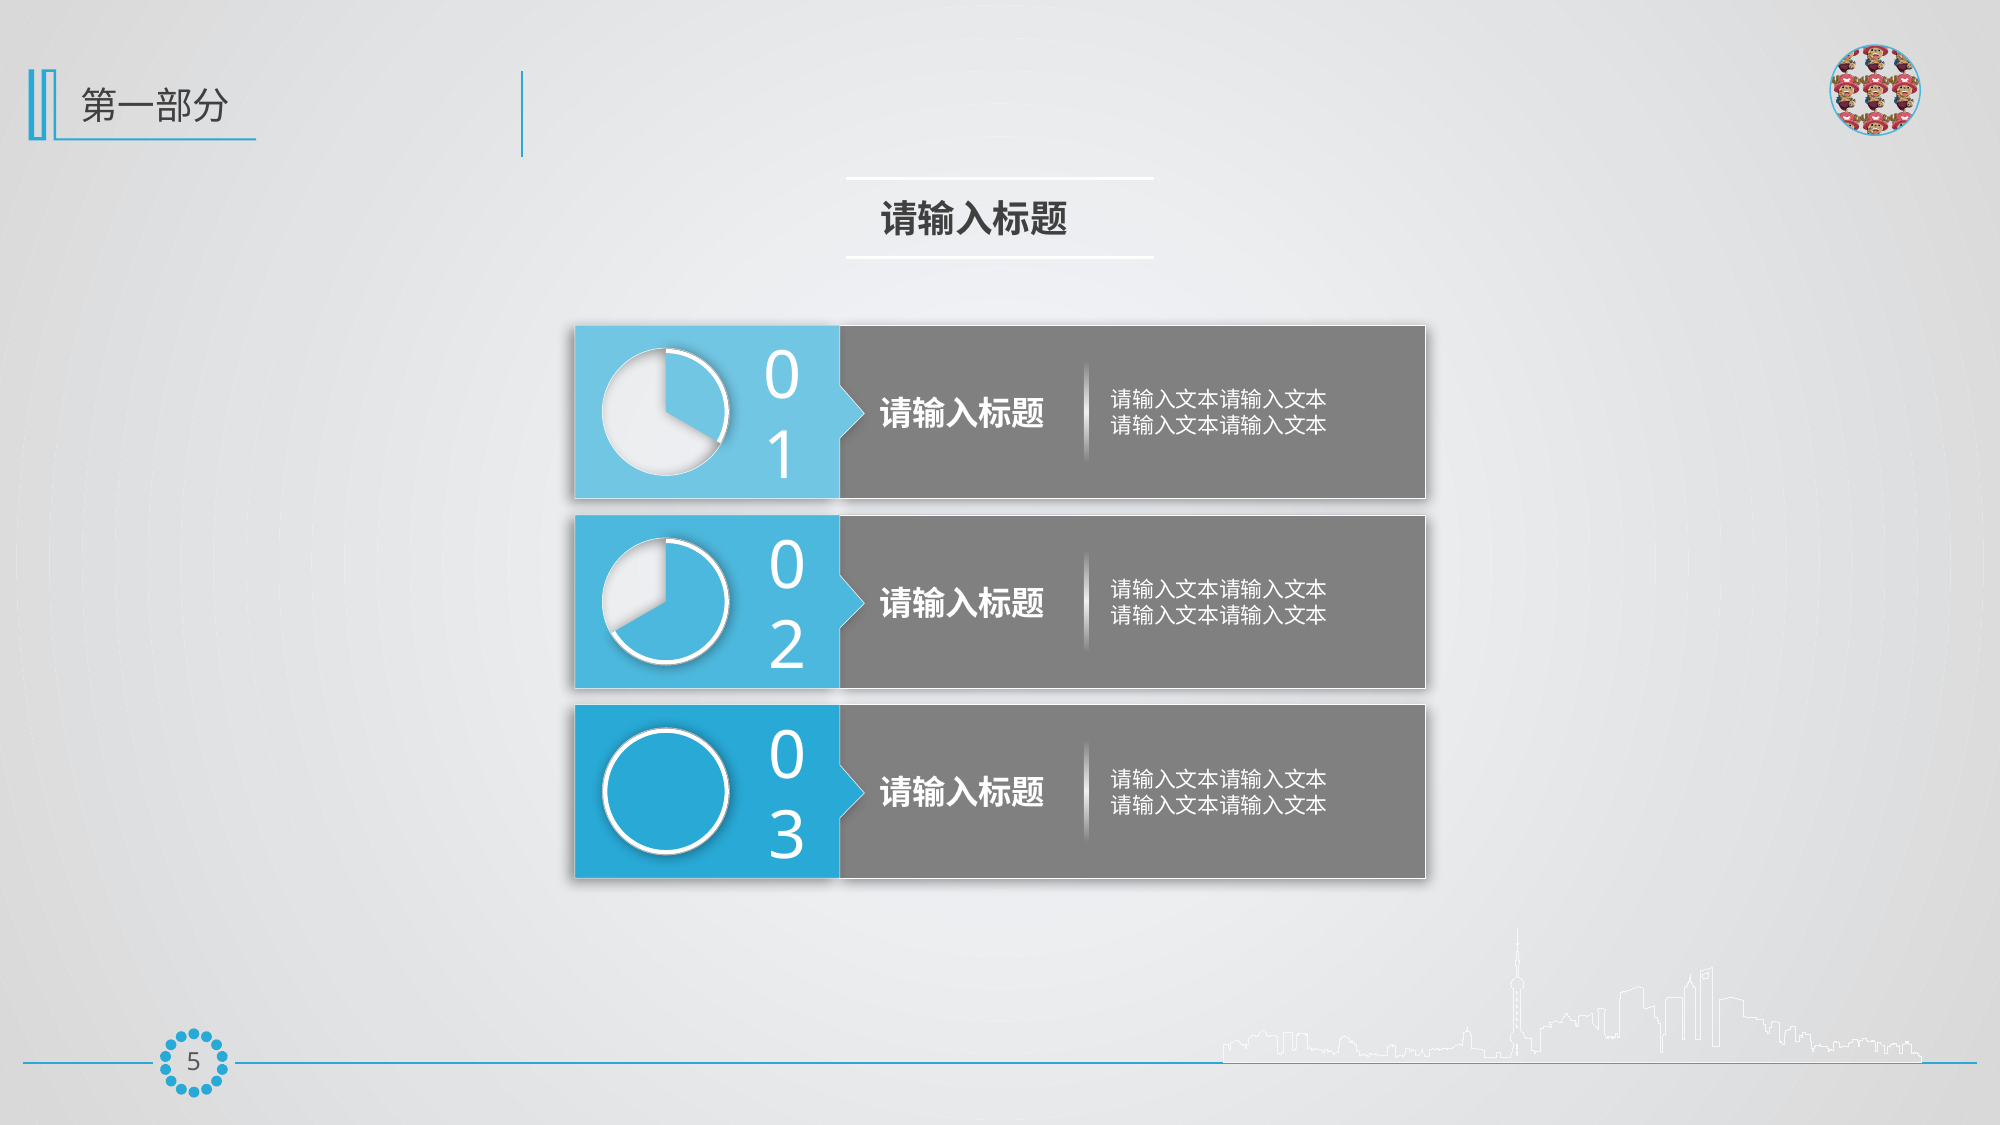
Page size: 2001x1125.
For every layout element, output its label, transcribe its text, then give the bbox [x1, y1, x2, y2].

text_box 请输入标题 [865, 187, 1135, 248]
text_box [1082, 359, 1091, 464]
text_box [572, 512, 864, 691]
text_box [665, 348, 729, 444]
text_box 请输入标题 [864, 384, 1084, 440]
text_box [842, 703, 1427, 880]
text_box [1082, 739, 1091, 844]
text_box 02 [736, 514, 839, 689]
text_box [572, 702, 864, 881]
text_box [1082, 549, 1091, 654]
text_box 请输入文本请输入文本 请输入文本请输入文本 [1088, 378, 1351, 446]
text_box 03 [736, 704, 839, 879]
text_box [572, 322, 864, 501]
text_box 请输入标题 [864, 764, 1084, 819]
text_box 请输入文本请输入文本 请输入文本请输入文本 [1088, 757, 1351, 825]
text_box [842, 513, 1427, 690]
slide_number 4 [169, 1039, 218, 1086]
text_box [842, 323, 1427, 501]
picture [1831, 46, 1919, 134]
text_box 01 [736, 324, 830, 500]
text_box [611, 538, 729, 665]
text_box 请输入文本请输入文本 请输入文本请输入文本 [1088, 567, 1351, 636]
text_box [603, 728, 729, 855]
text_box 请输入标题 [864, 574, 1084, 629]
